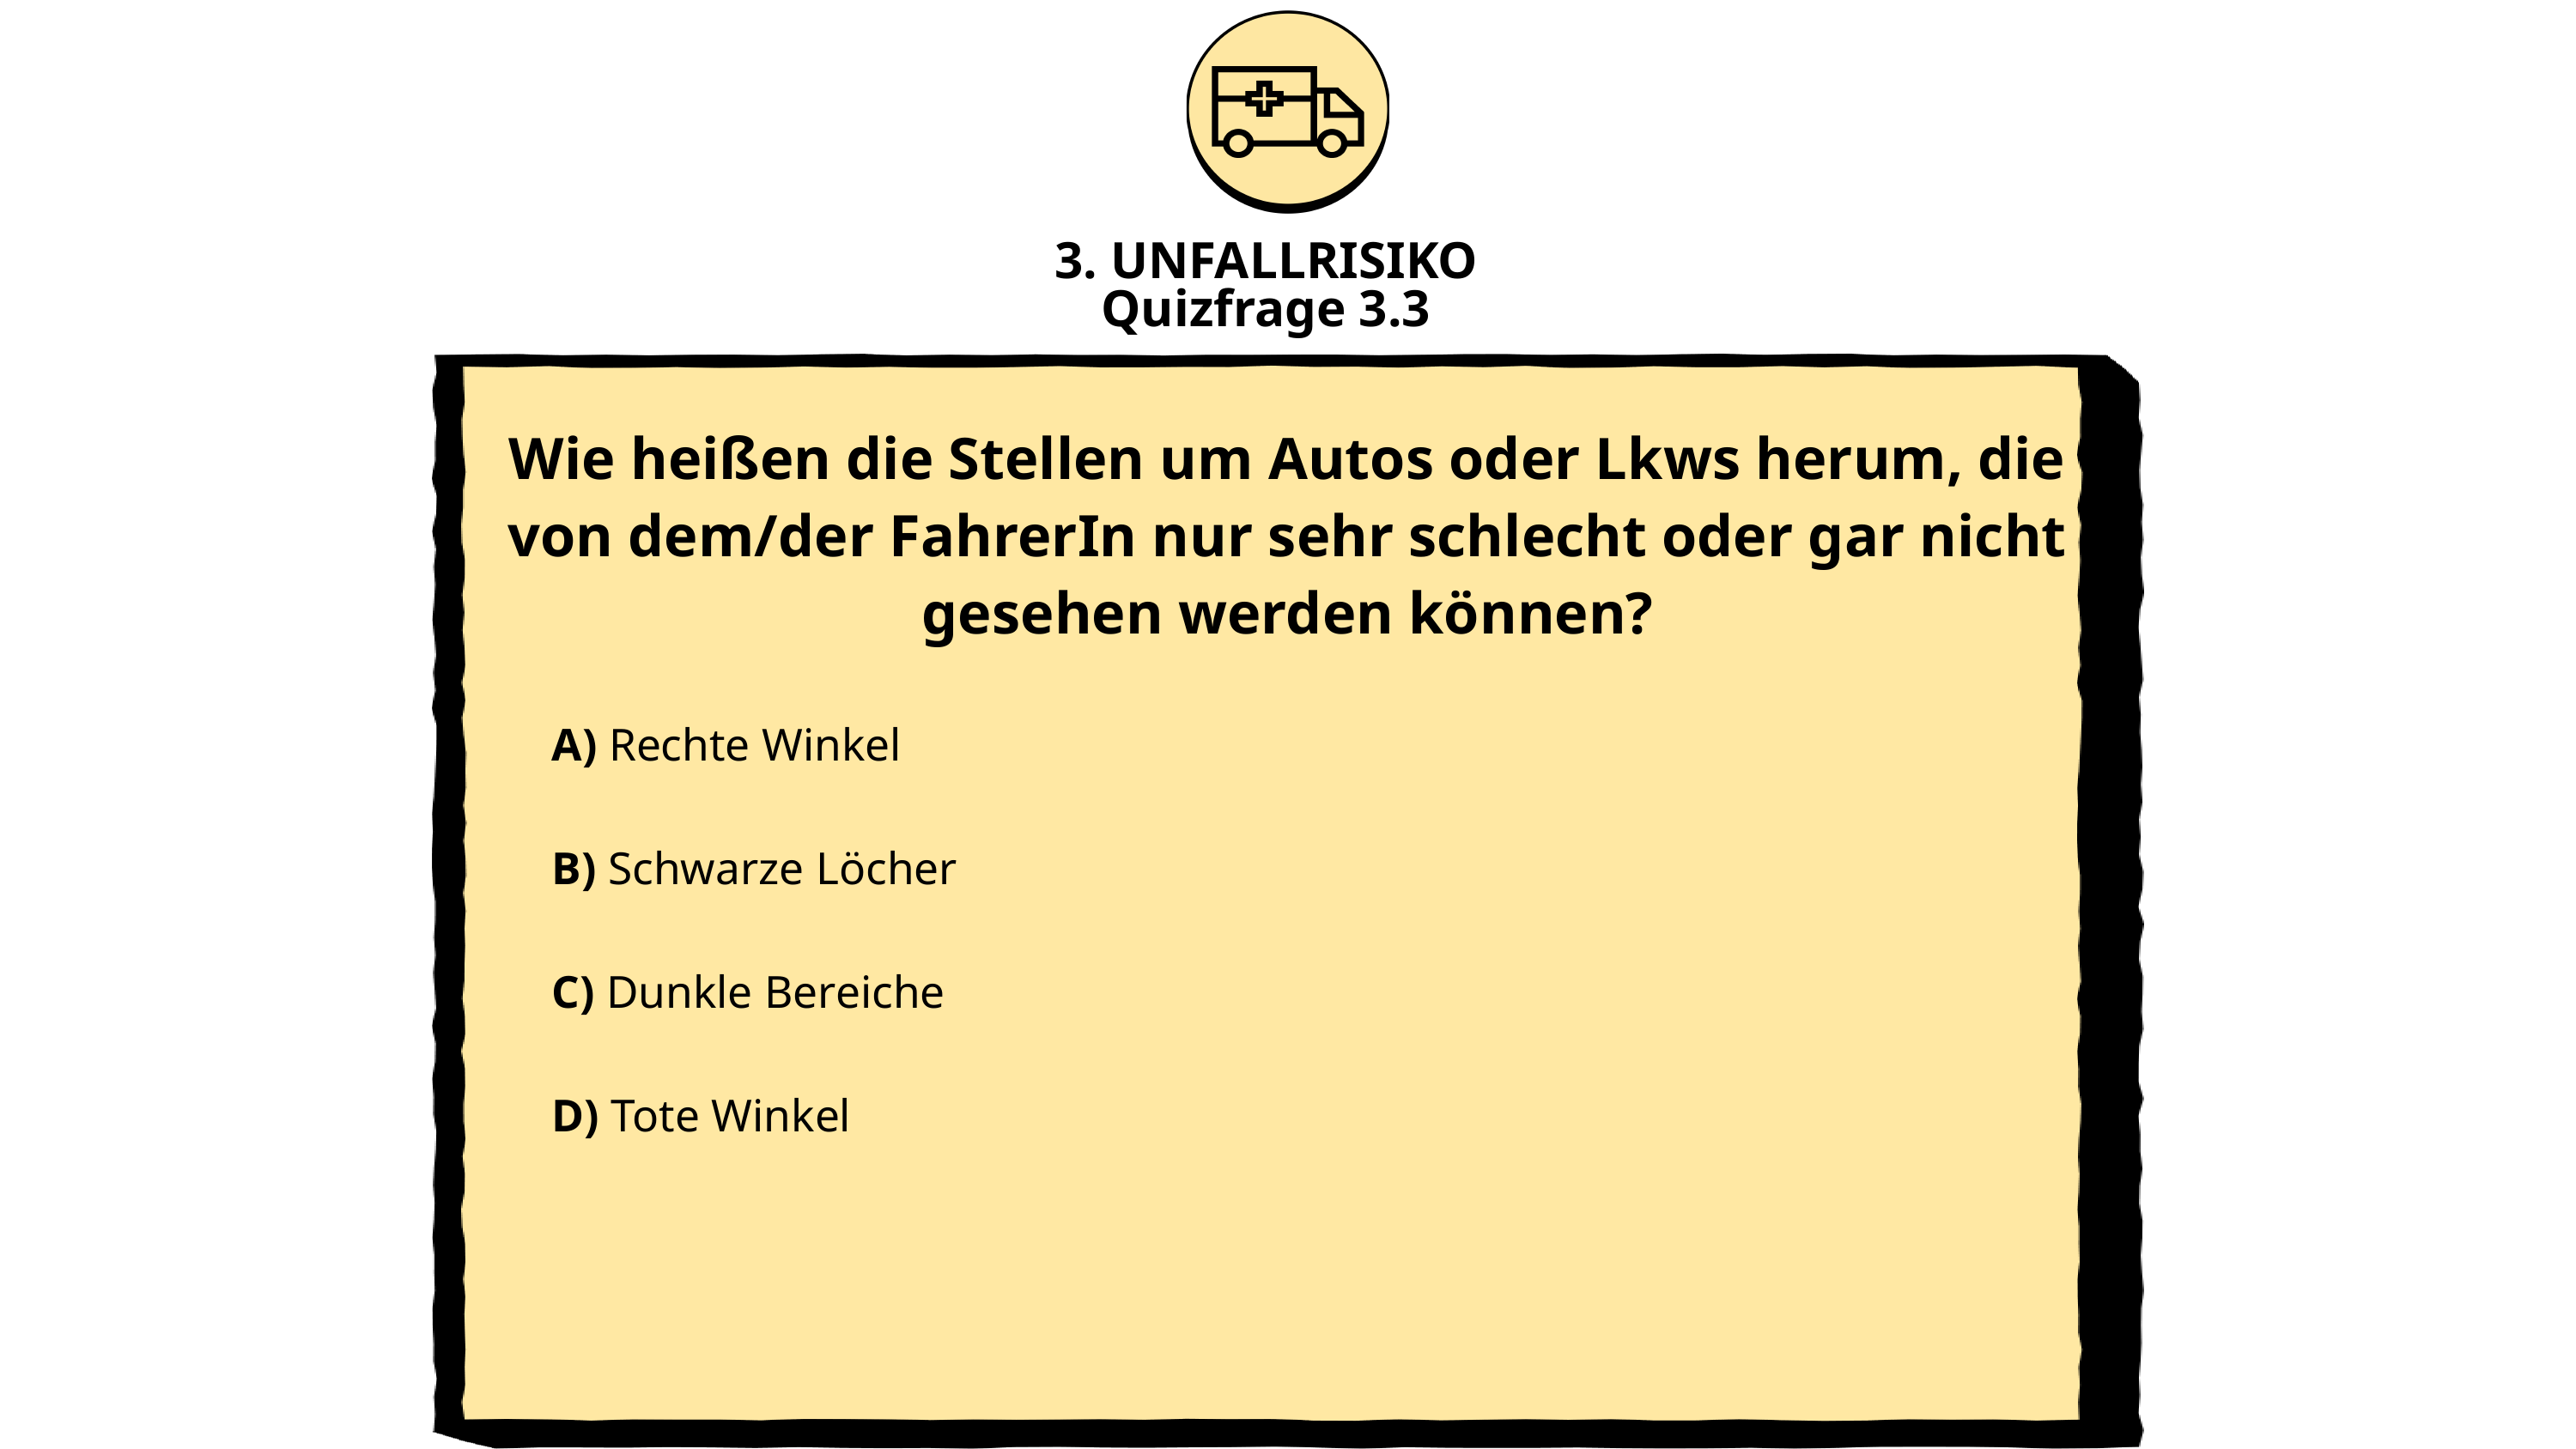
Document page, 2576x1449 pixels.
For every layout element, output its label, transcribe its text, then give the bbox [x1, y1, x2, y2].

text_box [1186, 10, 1389, 214]
text_box [432, 353, 2144, 1449]
text_box 3. UNFALLRISIKO Quizfrage 3.3 [927, 241, 1606, 336]
text_box Wie heißen die Stellen um Autos oder Lkws herum, die von dem/der FahrerIn nur sehr schlecht oder gar nicht gesehen werden können? A) Rechte Winkel B) Schwarze Löcher C) Dunkle Bereiche D) Tote Winkel [487, 413, 2089, 1142]
text_box [1212, 66, 1364, 158]
